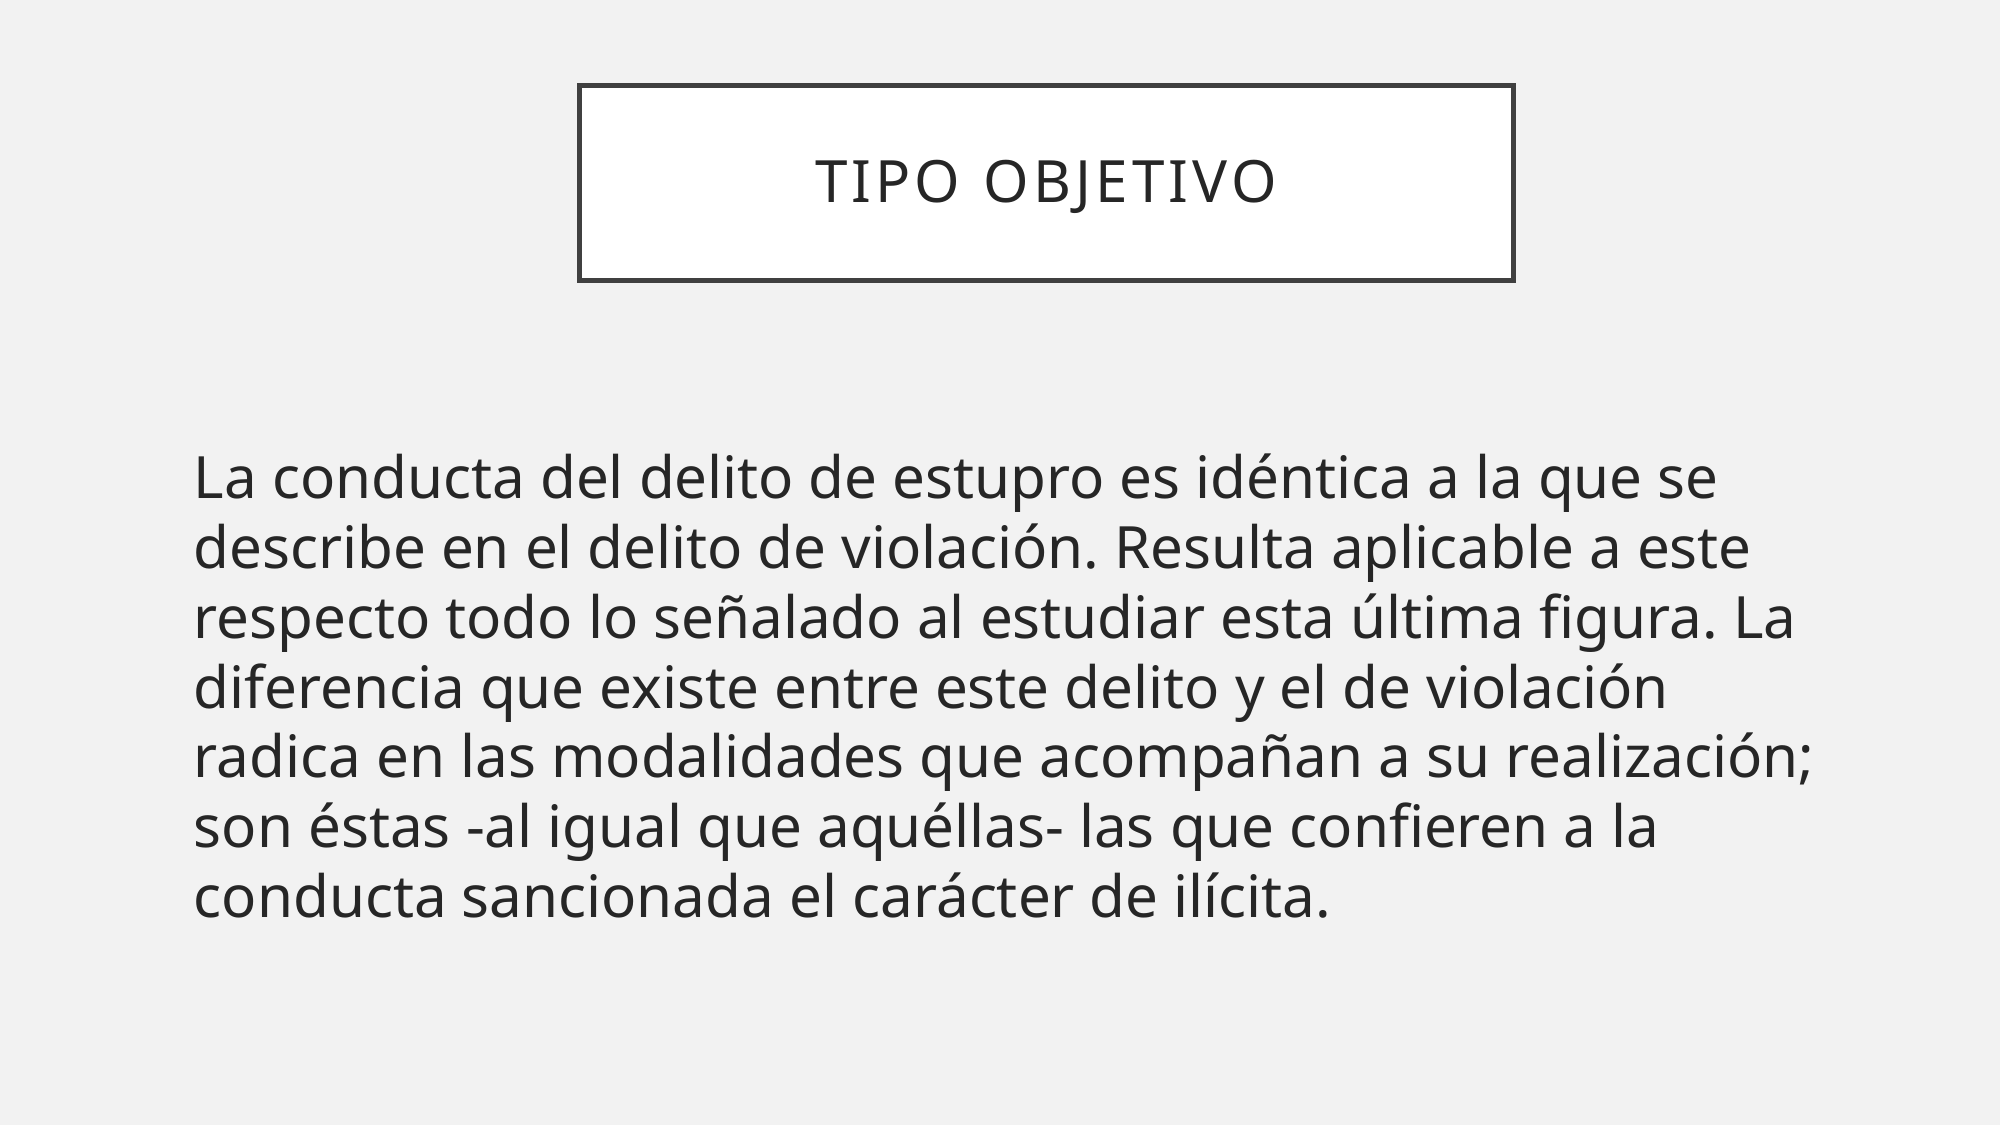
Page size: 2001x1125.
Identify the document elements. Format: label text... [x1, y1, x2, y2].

title Tipo objetivo [577, 83, 1516, 283]
list La conducta del delito de estupro es idéntica a la que se describe en el delito de violación. Resulta aplicable a este respecto todo lo señalado al estudiar esta última figura. La diferencia que existe entre este delito y el de violación radica en las modalidades que acompañan a su realización; son éstas -al igual que aquéllas- las que confieren a la conducta sancionada el carácter de ilícita. [178, 432, 1835, 942]
